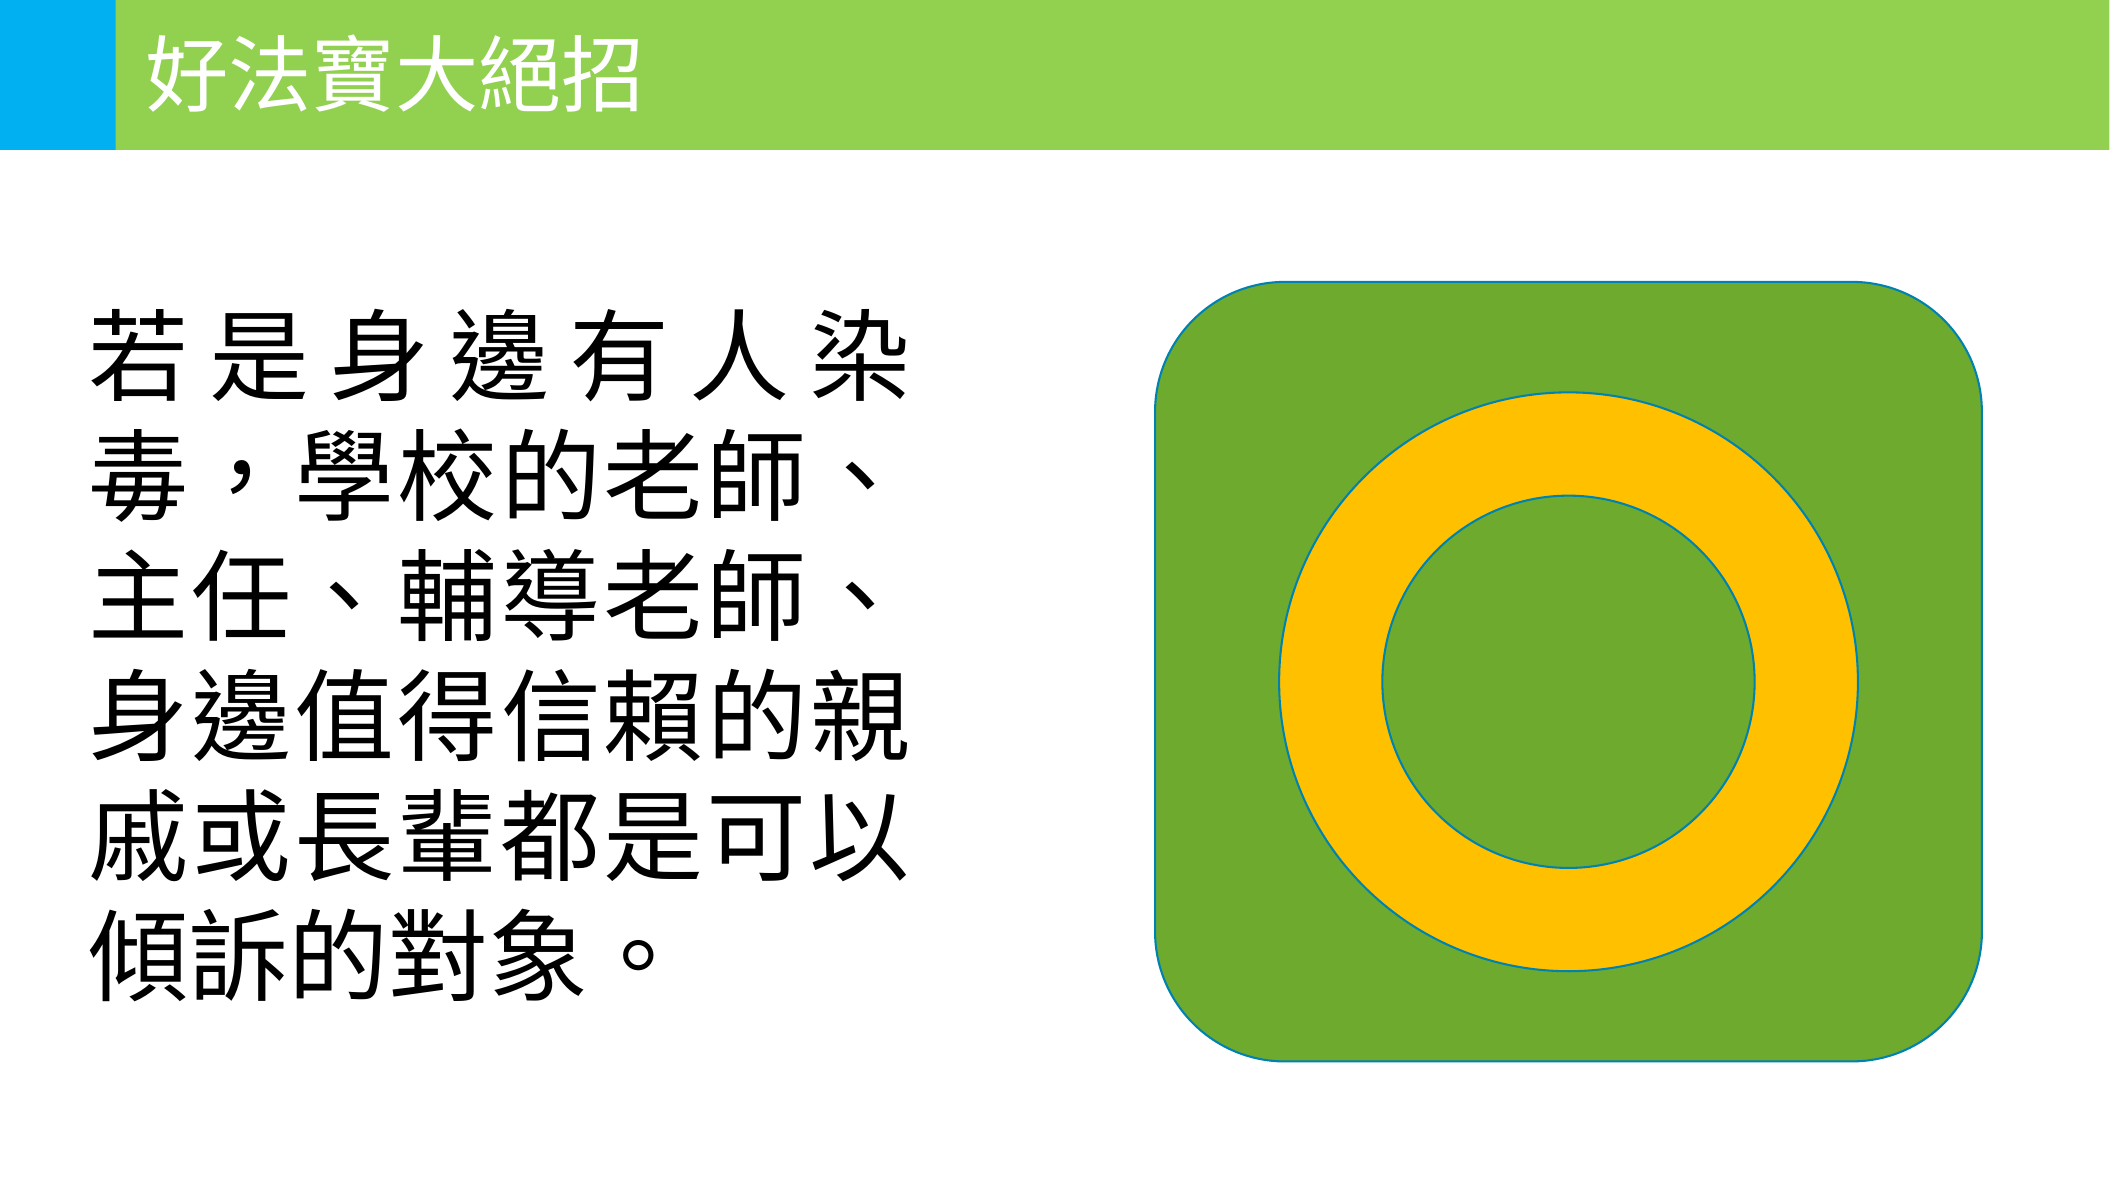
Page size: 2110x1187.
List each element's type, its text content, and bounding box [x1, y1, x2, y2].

text_box 好法寶大絕招 [130, 14, 660, 130]
text_box 若是身邊有人染毒，學校的老師、主任、輔導老師、身邊值得信賴的親戚或長輩都是可以傾訴的對象。 [74, 286, 925, 1021]
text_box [1155, 281, 1982, 1062]
